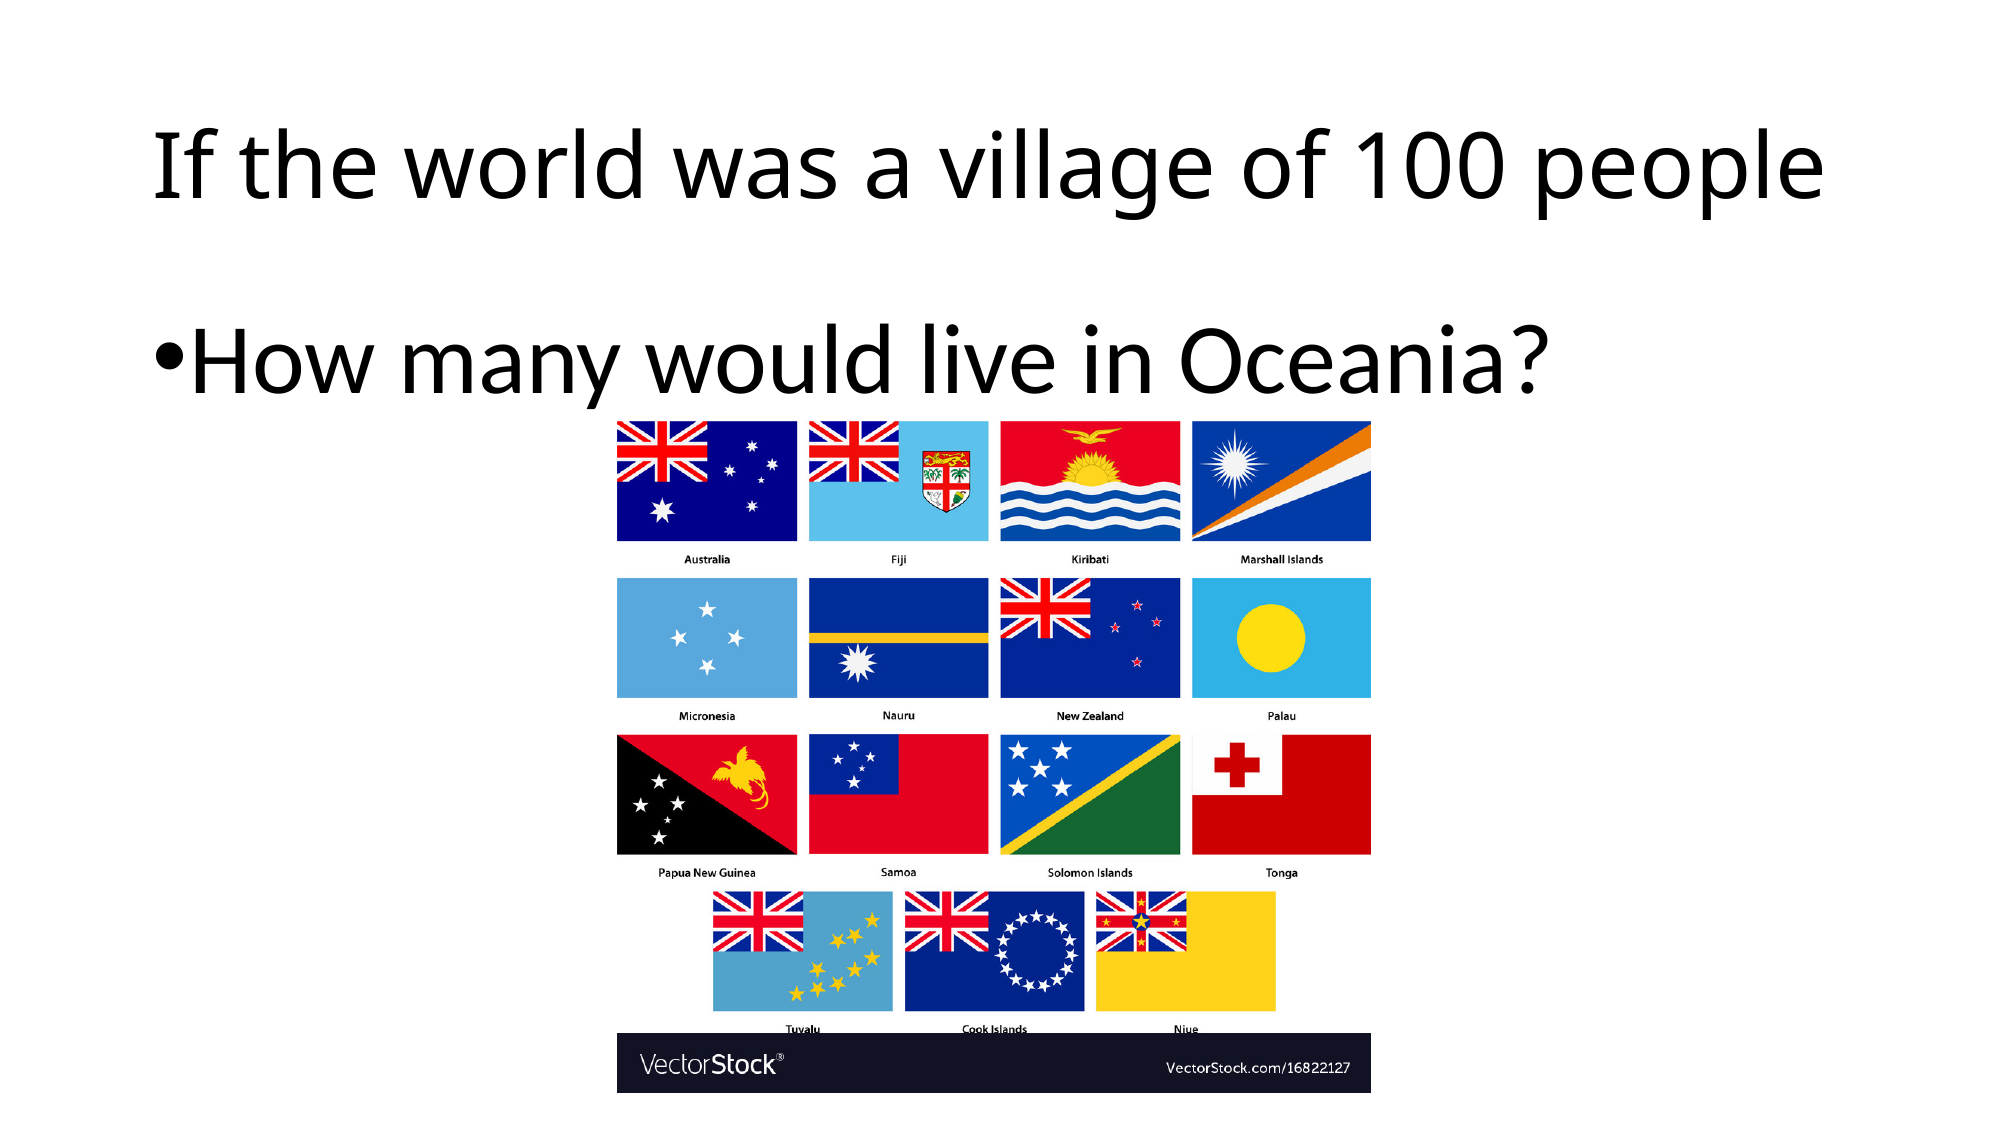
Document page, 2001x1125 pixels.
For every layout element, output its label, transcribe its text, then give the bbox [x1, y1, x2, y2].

picture [617, 421, 1371, 1093]
list How many would live in Oceania? [137, 299, 1863, 1014]
title If the world was a village of 100 people [137, 59, 1863, 278]
